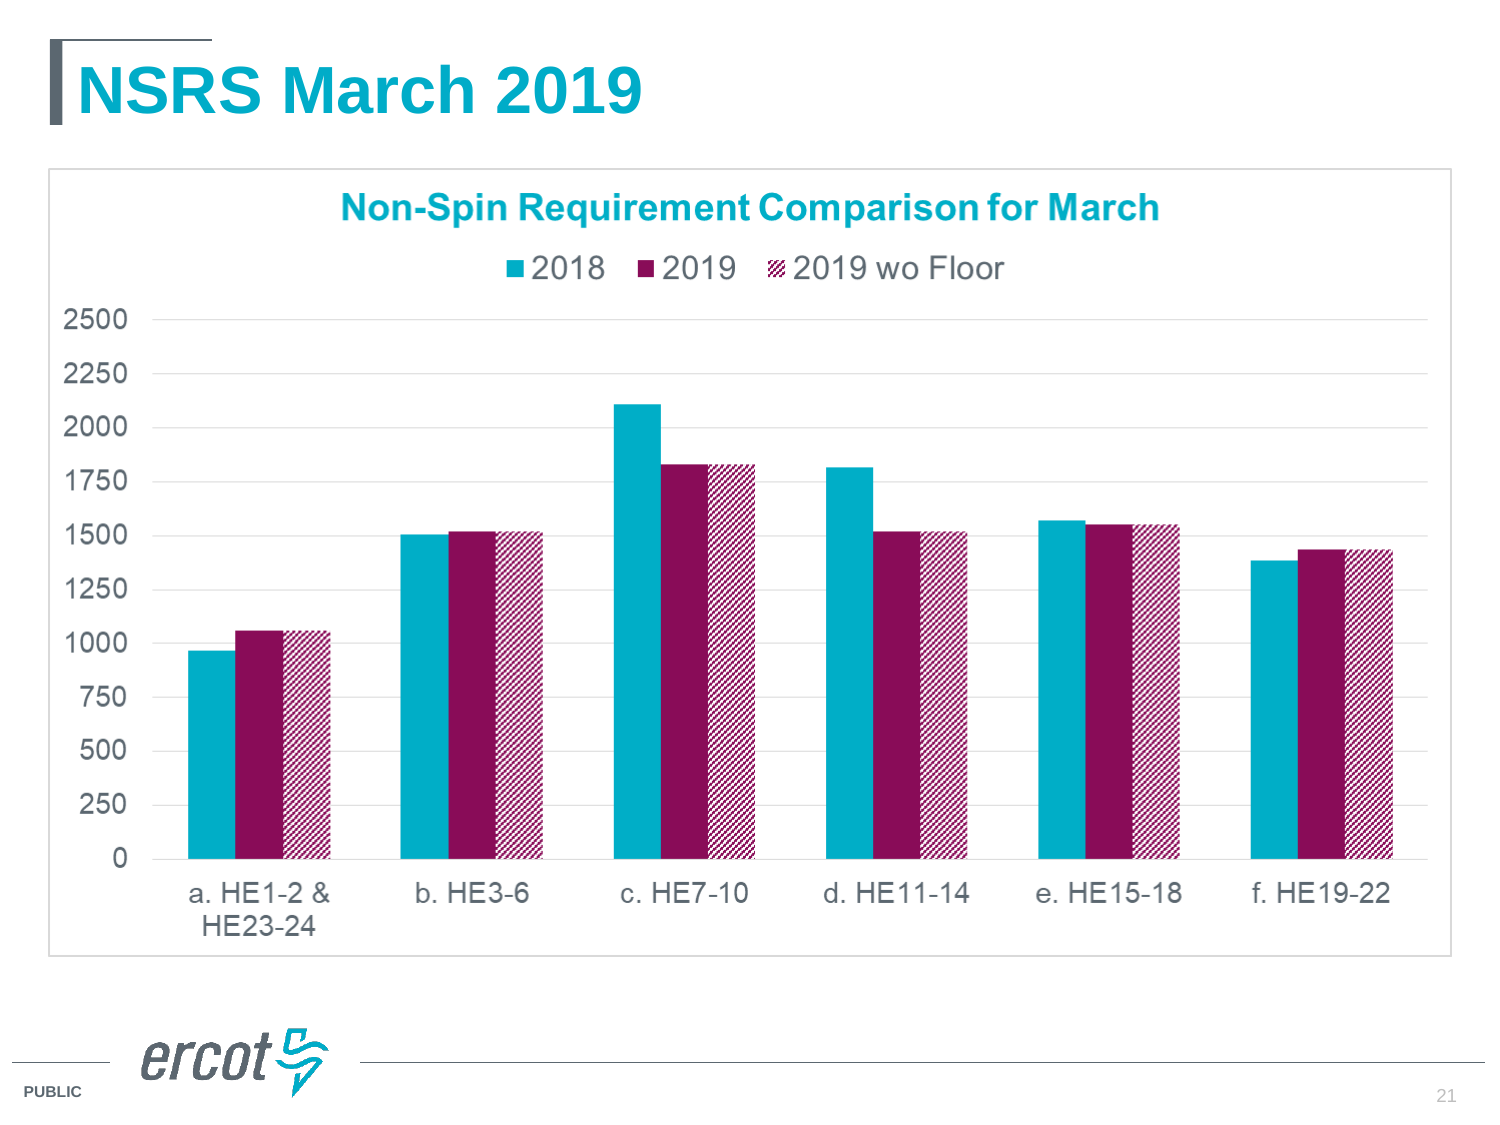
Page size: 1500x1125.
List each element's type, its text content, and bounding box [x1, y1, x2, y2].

title NSRS March 2019 [62, 39, 1450, 125]
picture [137, 1024, 332, 1100]
picture [48, 168, 1452, 957]
